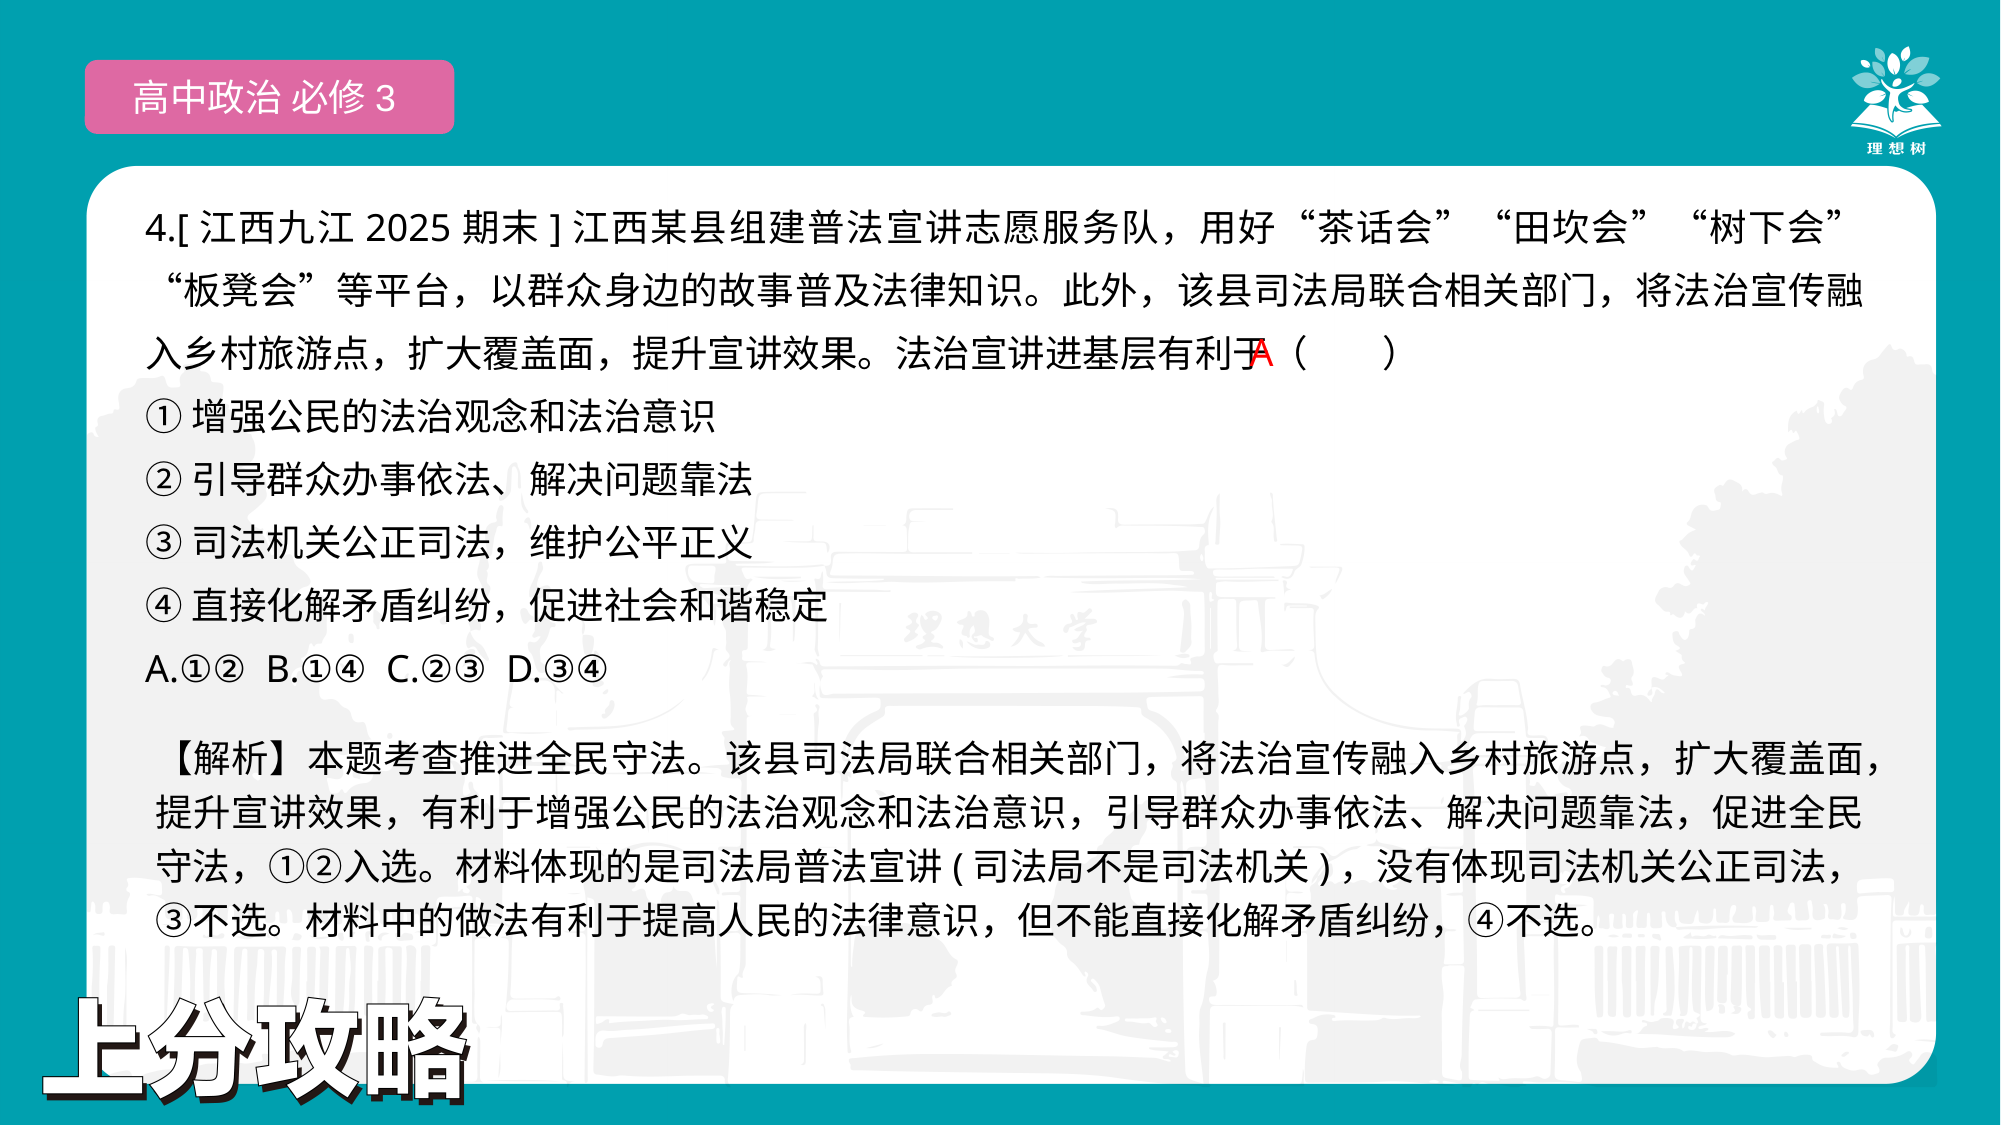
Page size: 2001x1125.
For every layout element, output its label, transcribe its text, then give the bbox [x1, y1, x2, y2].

text_box 4.[江西九江2025期末]江西某县组建普法宣讲志愿服务队，用好“茶话会”“田坎会”“树下会”“板凳会”等平台，以群众身边的故事普及法律知识。此外，该县司法局联合相关部门，将法治宣传融入乡村旅游点，扩大覆盖面，提升宣讲效果。法治宣讲进基层有利于（ ） ①增强公民的法治观念和法治意识 ②引导群众办事依法、解决问题靠法 ③司法机关公正司法，维护公平正义 ④直接化解矛盾纠纷，促进社会和谐稳定 A.①② B.①④ C.②③ D.③④ [130, 178, 1880, 698]
text_box 【解析】本题考查推进全民守法。该县司法局联合相关部门，将法治宣传融入乡村旅游点，扩大覆盖面，提升宣讲效果，有利于增强公民的法治观念和法治意识，引导群众办事依法、解决问题靠法，促进全民守法，①②入选。材料体现的是司法局普法宣讲(司法局不是司法机关)，没有体现司法机关公正司法，③不选。材料中的做法有利于提高人民的法律意识，但不能直接化解矛盾纠纷，④不选。 [140, 718, 1880, 950]
text_box 高中政治 必修3 [83, 58, 456, 135]
text_box A [1225, 298, 1342, 381]
picture [0, 0, 2001, 1125]
